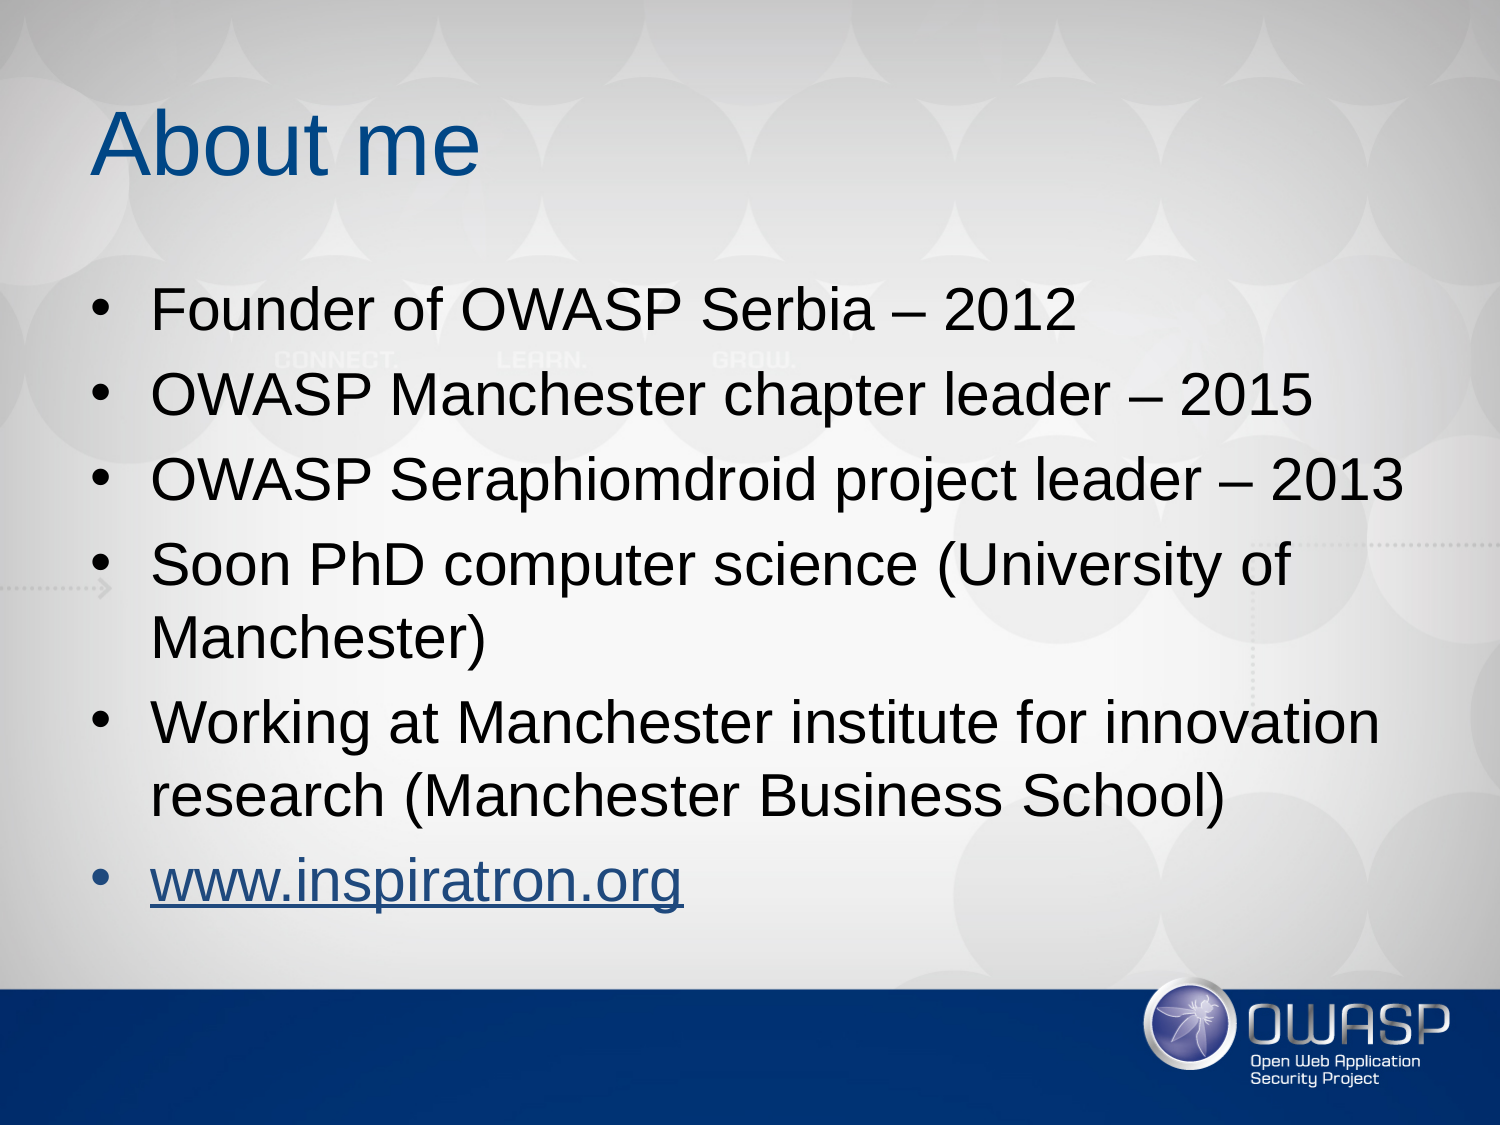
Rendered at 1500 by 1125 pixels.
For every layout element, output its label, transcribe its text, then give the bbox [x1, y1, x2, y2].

picture [0, 0, 1500, 1125]
list Founder of OWASP Serbia – 2012 OWASP Manchester chapter leader – 2015 OWASP Seraphiomdroid project leader – 2013 Soon PhD computer science (University of Manchester) Working at Manchester institute for innovation research (Manchester Business School) www.inspiratron.org [75, 262, 1425, 940]
title About me [75, 45, 1425, 233]
